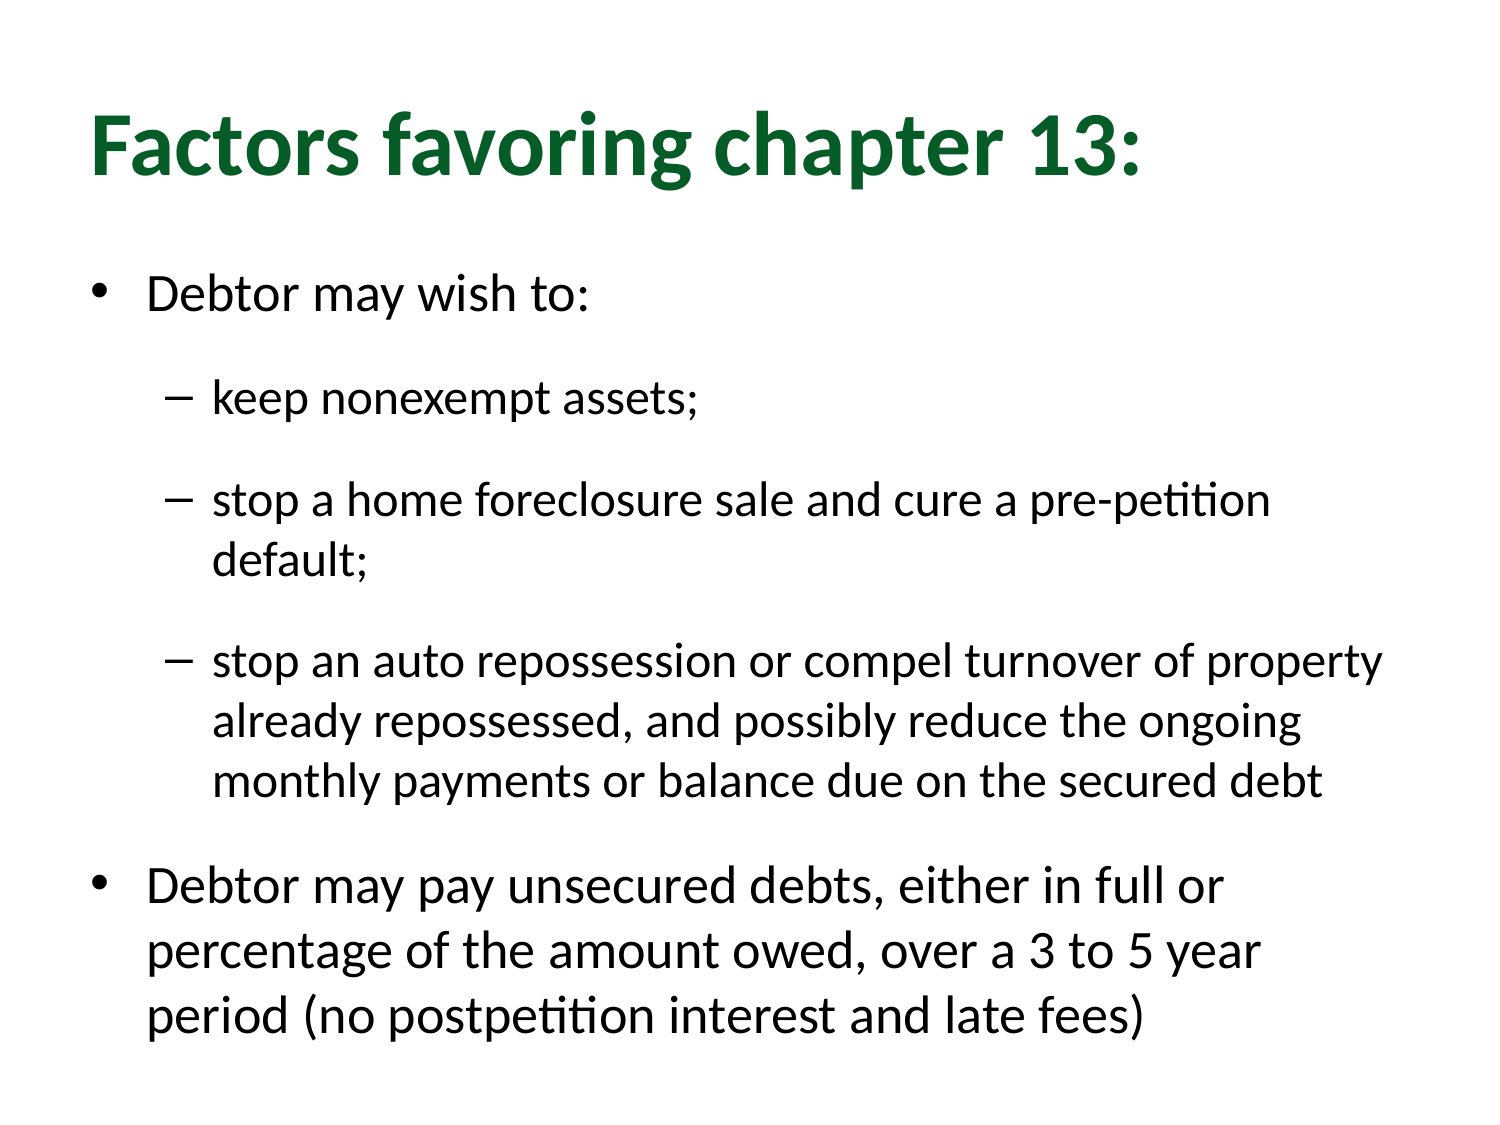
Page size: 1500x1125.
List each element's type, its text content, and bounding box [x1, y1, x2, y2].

list Debtor may wish to: keep nonexempt assets; stop a home foreclosure sale and cure a pre-petition default; stop an auto repossession or compel turnover of property already repossessed, and possibly reduce the ongoing monthly payments or balance due on the secured debt Debtor may pay unsecured debts, either in full or percentage of the amount owed, over a 3 to 5 year period (no postpetition interest and late fees) [75, 249, 1425, 1063]
title Factors favoring chapter 13: [75, 45, 1425, 233]
